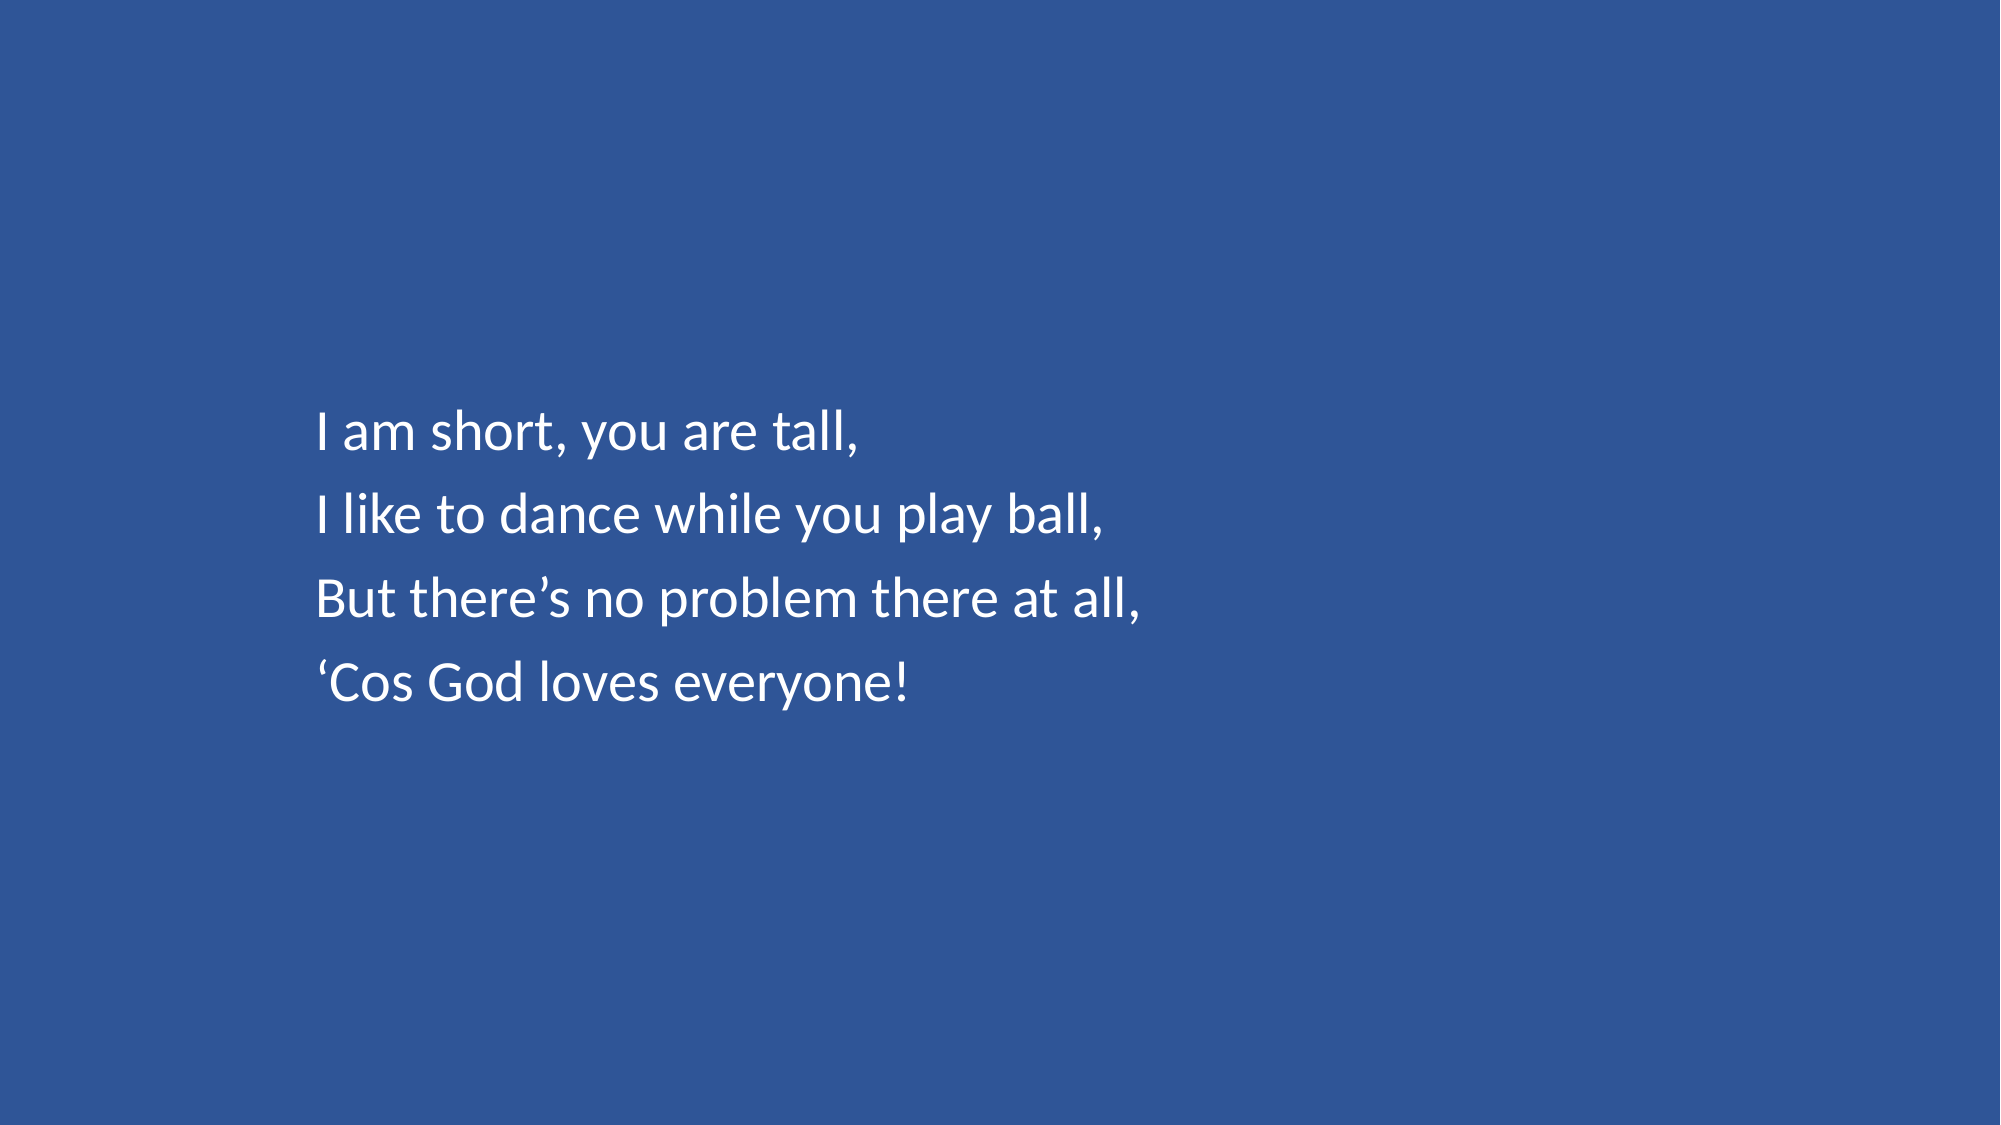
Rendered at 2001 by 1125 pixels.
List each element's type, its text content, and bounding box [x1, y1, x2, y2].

list I am short, you are tall, I like to dance while you play ball, But there’s no problem there at all, ‘Cos God loves everyone! [300, 392, 1700, 733]
